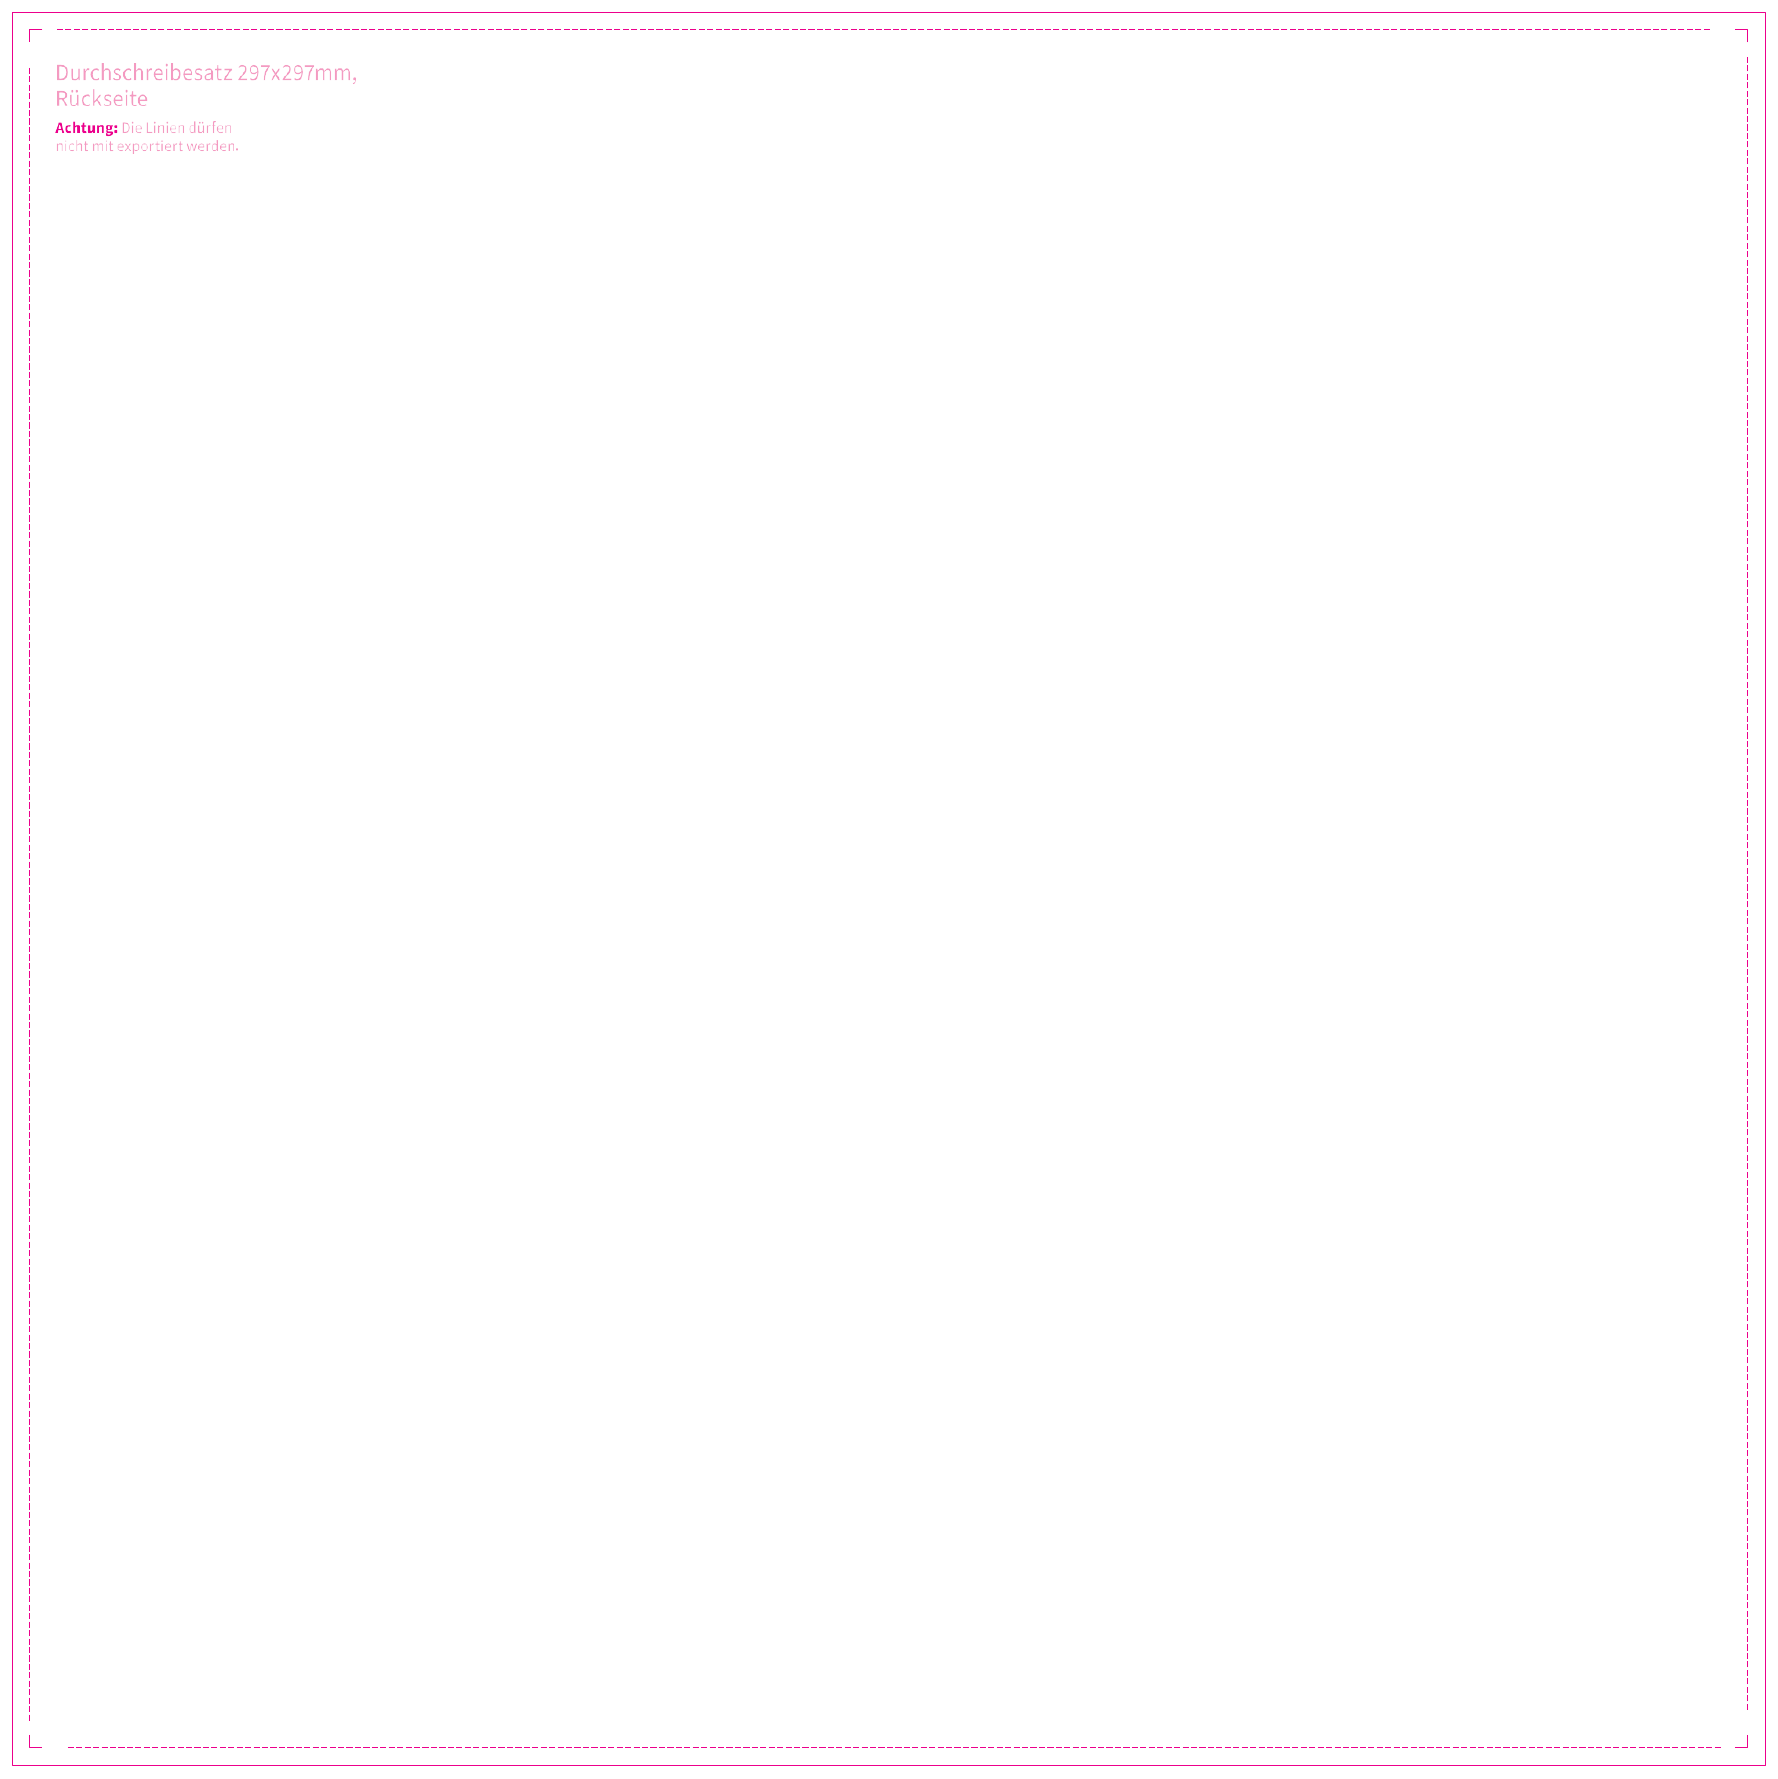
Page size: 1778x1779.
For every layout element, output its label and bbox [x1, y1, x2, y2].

text_box [11, 11, 1766, 1766]
